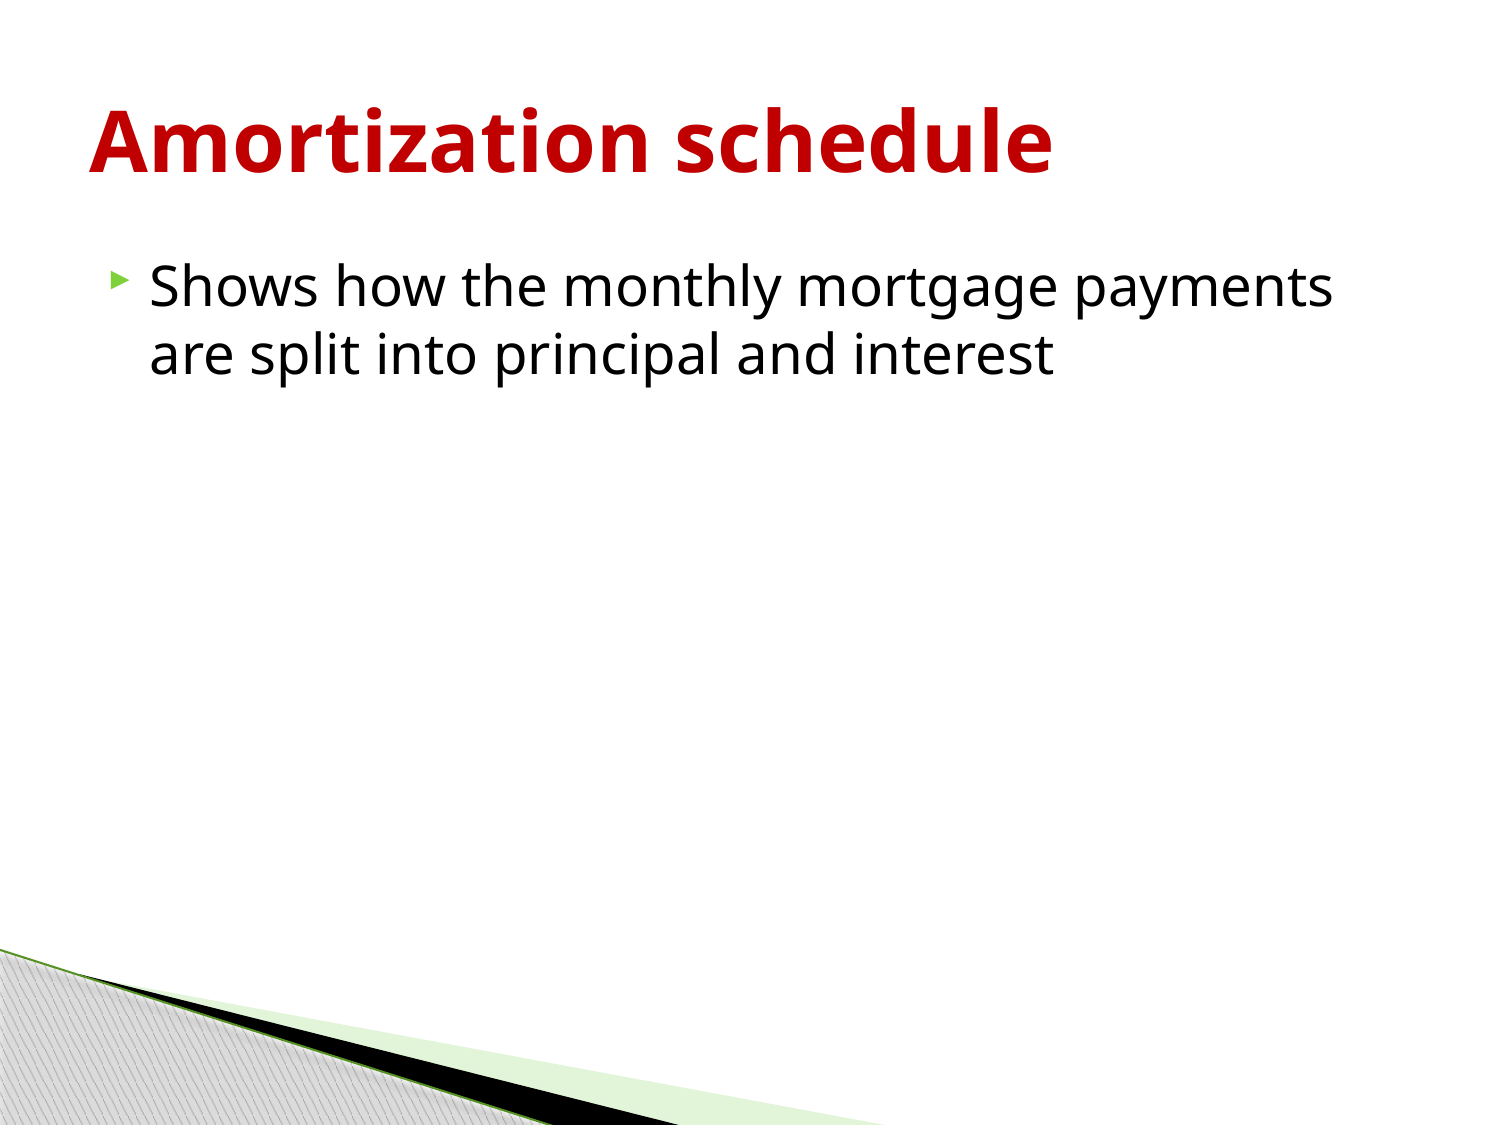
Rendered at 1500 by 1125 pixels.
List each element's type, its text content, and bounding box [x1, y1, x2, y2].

list Shows how the monthly mortgage payments are split into principal and interest [75, 243, 1425, 986]
title Amortization schedule [75, 45, 1425, 233]
